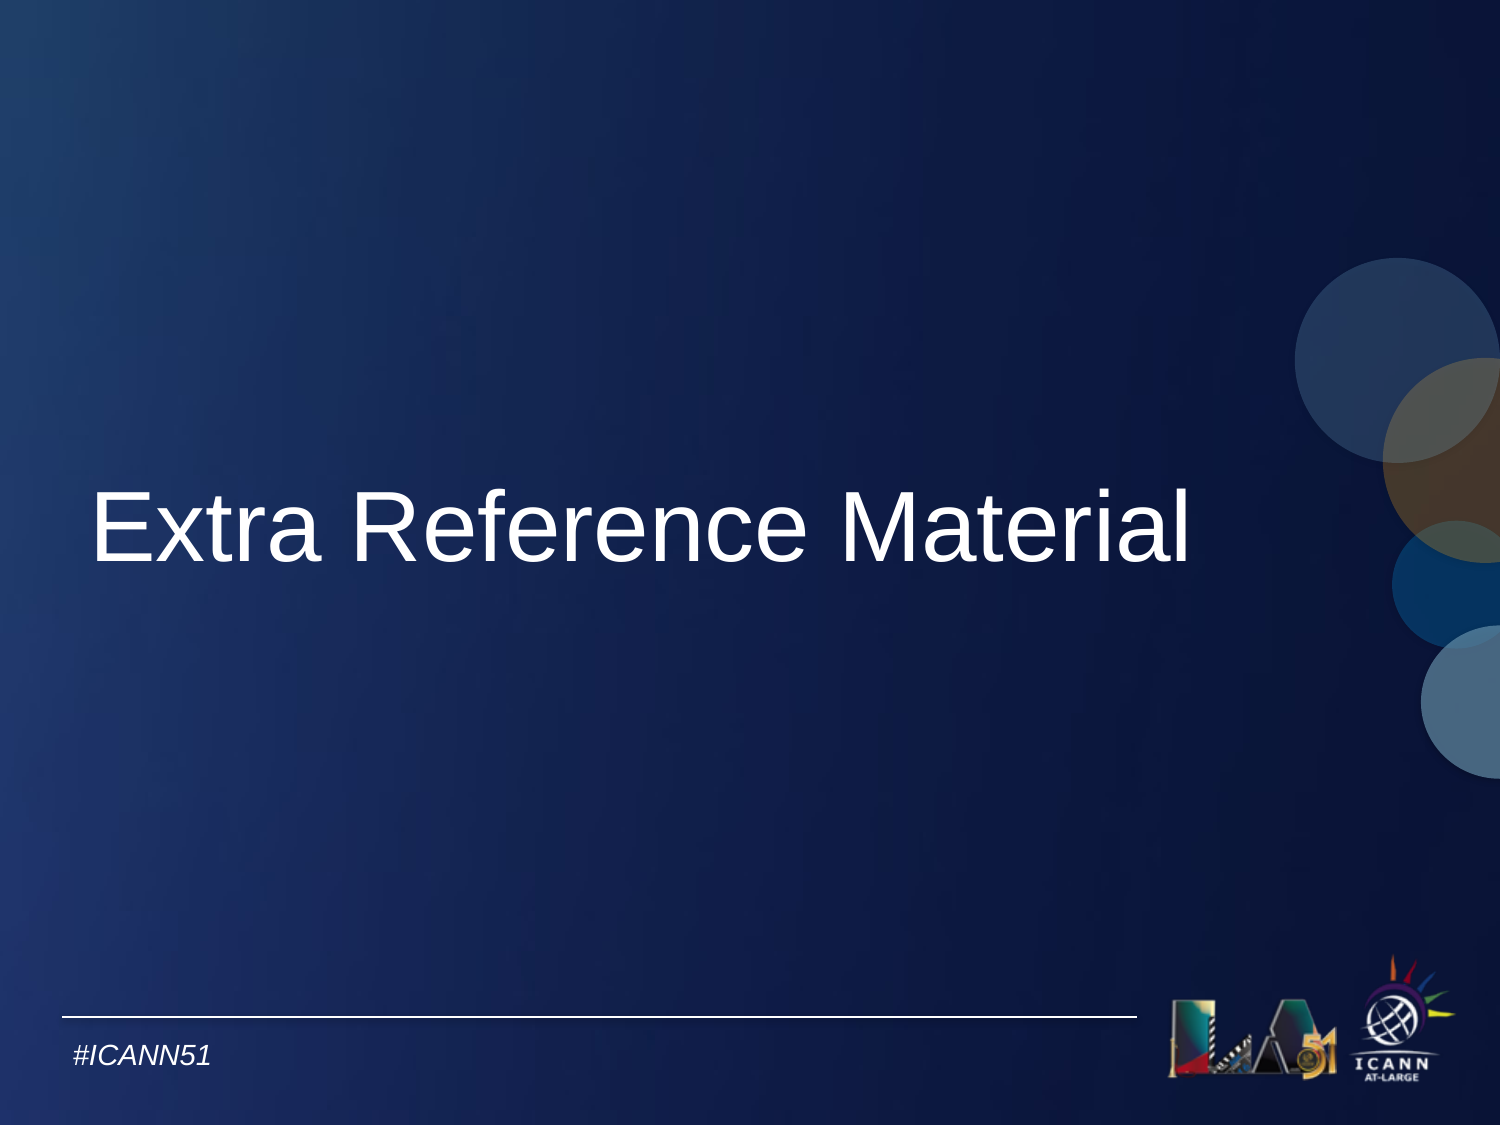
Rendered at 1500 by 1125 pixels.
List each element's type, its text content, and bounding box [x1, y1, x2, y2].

picture [0, 0, 1500, 1125]
list Extra Reference Material [60, 362, 1233, 682]
